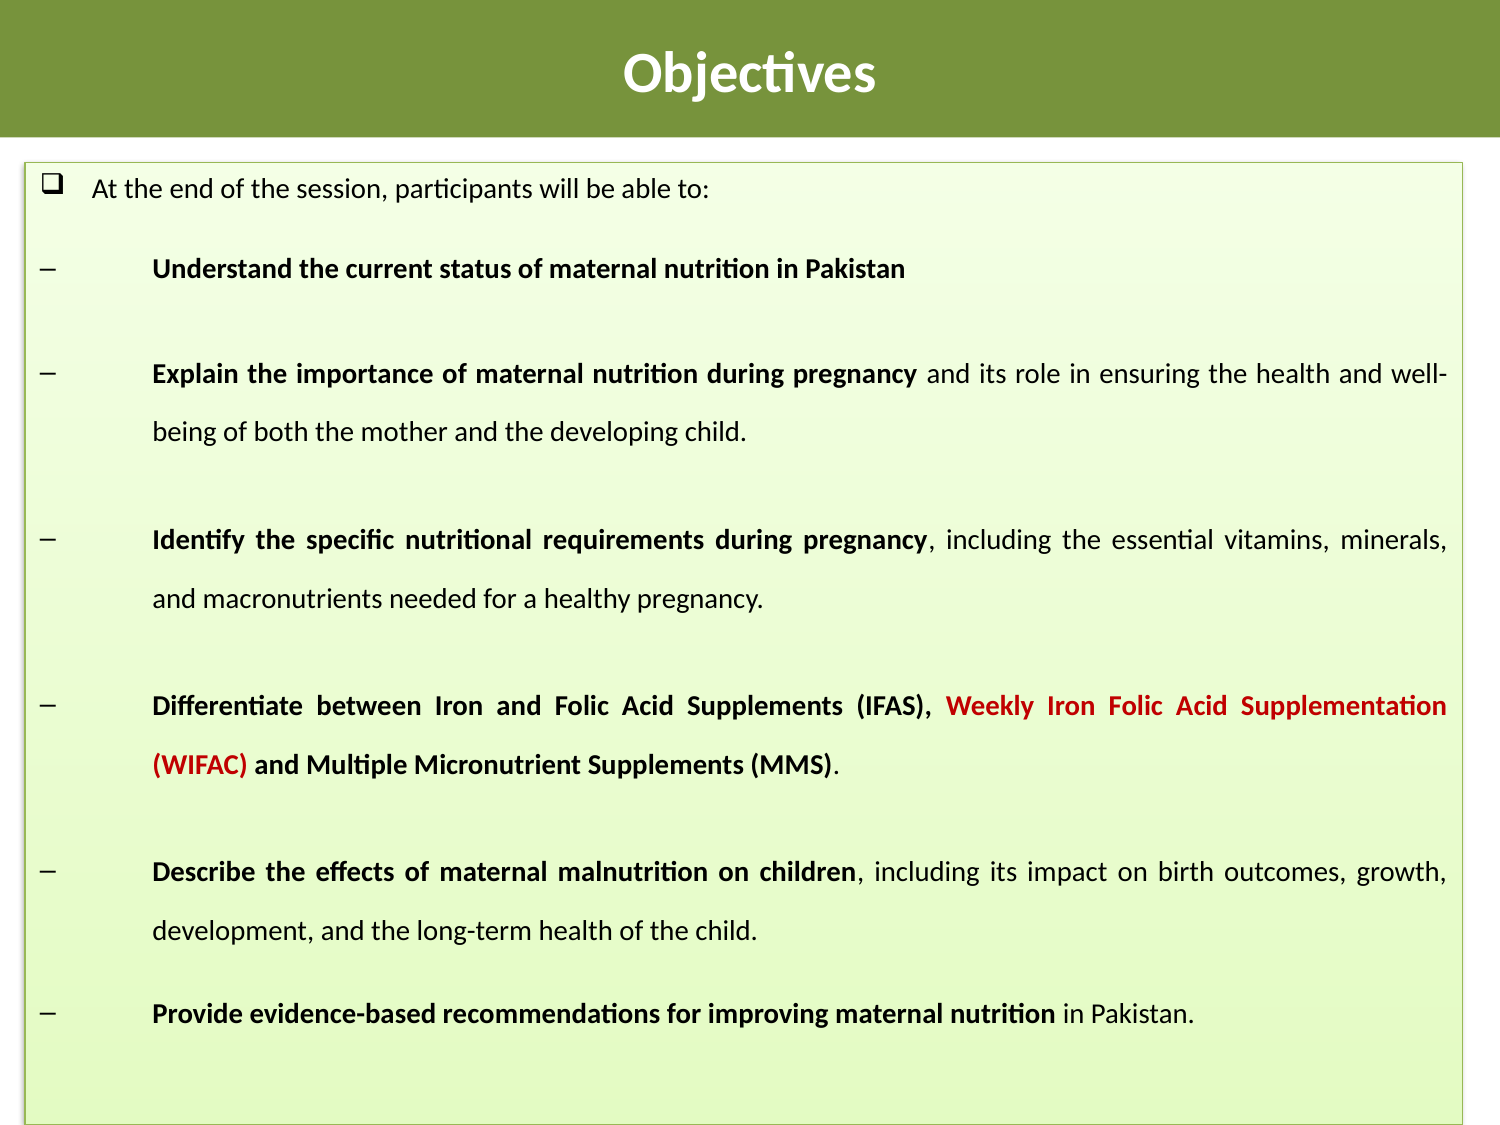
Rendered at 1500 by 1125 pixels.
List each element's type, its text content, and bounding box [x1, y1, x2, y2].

text_box Objectives [0, 0, 1500, 138]
list At the end of the session, participants will be able to: Understand the current status of maternal nutrition in Pakistan Explain the importance of maternal nutrition during pregnancy and its role in ensuring the health and well-being of both the mother and the developing child. Identify the specific nutritional requirements during pregnancy, including the essential vitamins, minerals, and macronutrients needed for a healthy pregnancy. Differentiate between Iron and Folic Acid Supplements (IFAS), Weekly Iron Folic Acid Supplementation (WIFAC) and Multiple Micronutrient Supplements (MMS). Describe the effects of maternal malnutrition on children, including its impact on birth outcomes, growth, development, and the long-term health of the child. Provide evidence-based recommendations for improving maternal nutrition in Pakistan. [24, 162, 1463, 1125]
